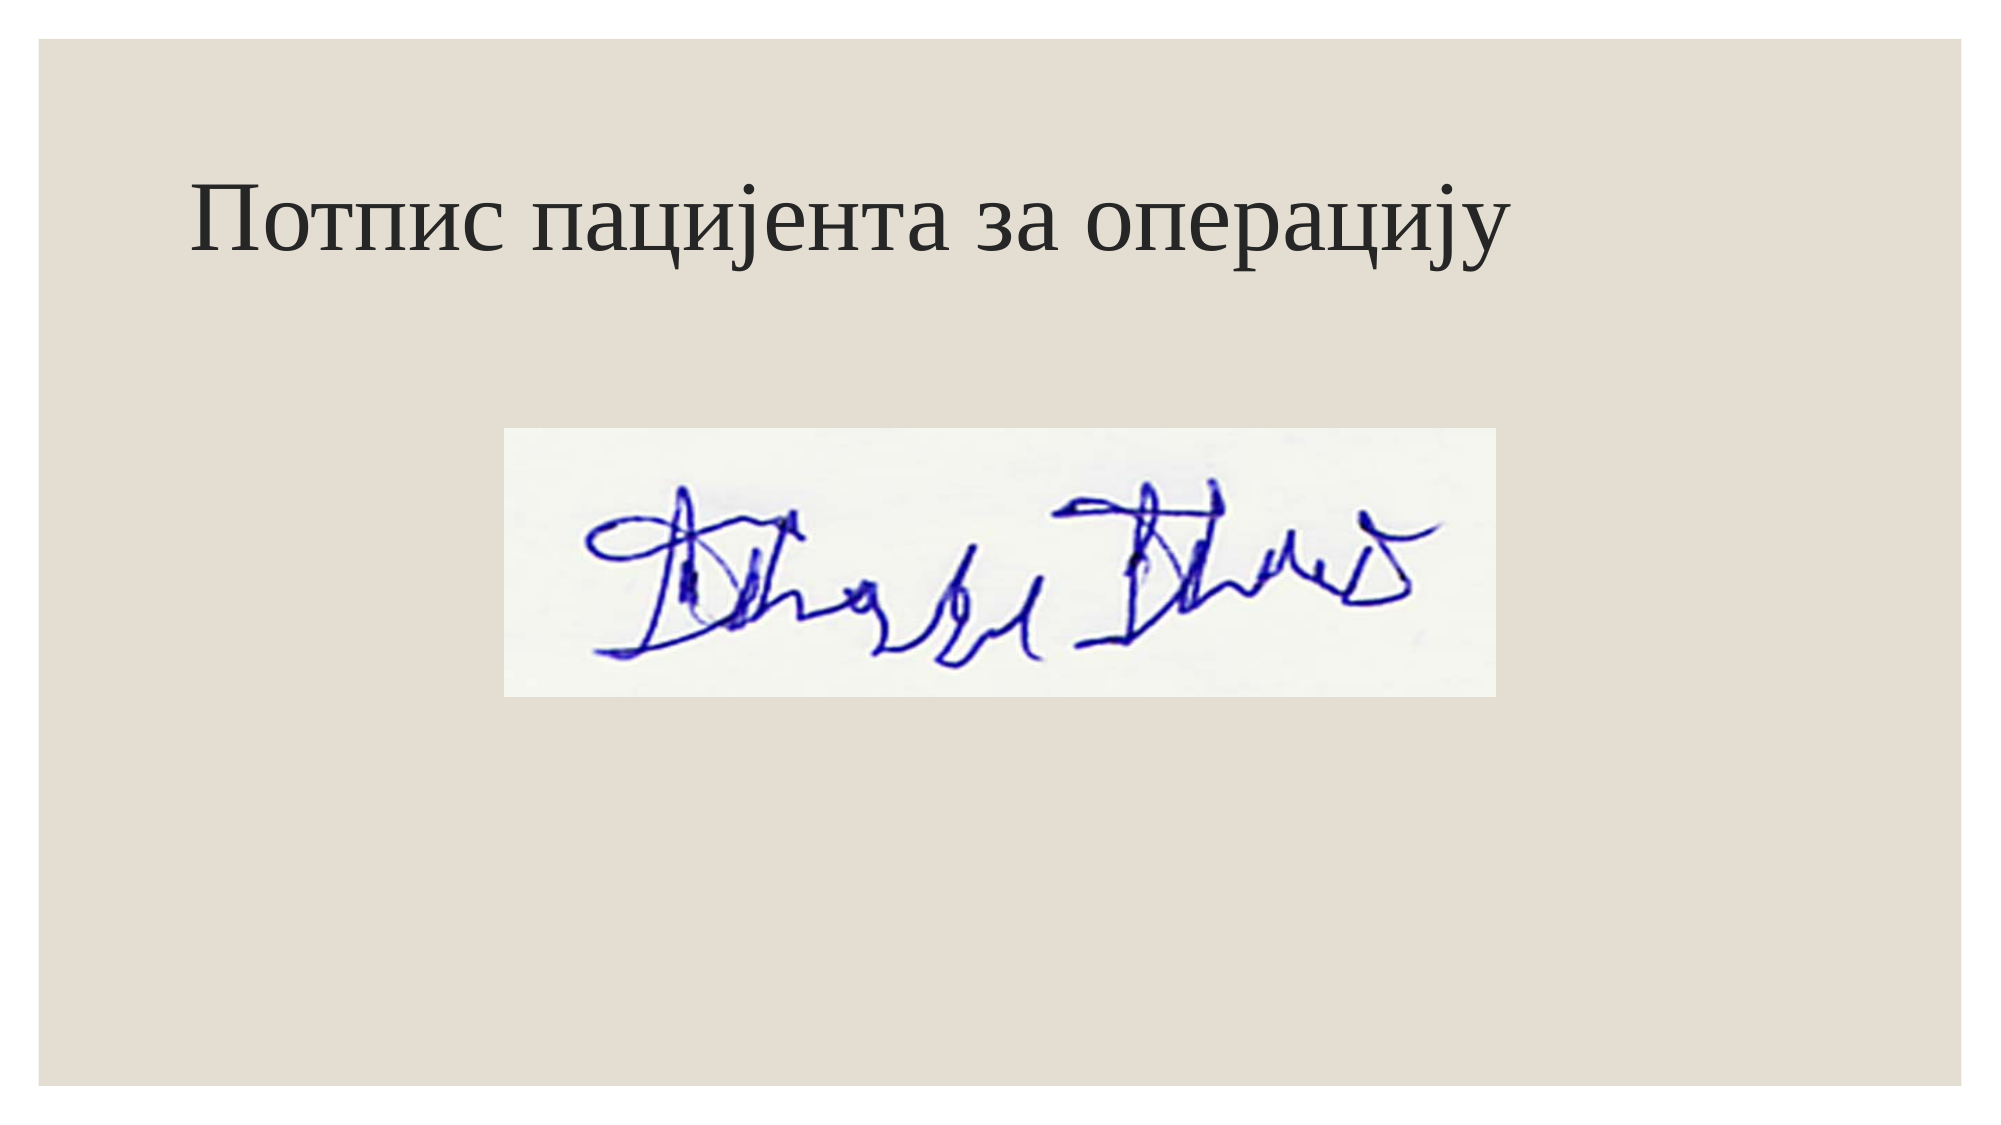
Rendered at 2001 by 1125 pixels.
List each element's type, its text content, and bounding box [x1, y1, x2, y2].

picture [504, 428, 1496, 697]
title Потпис пацијента за операцију [174, 105, 1825, 331]
